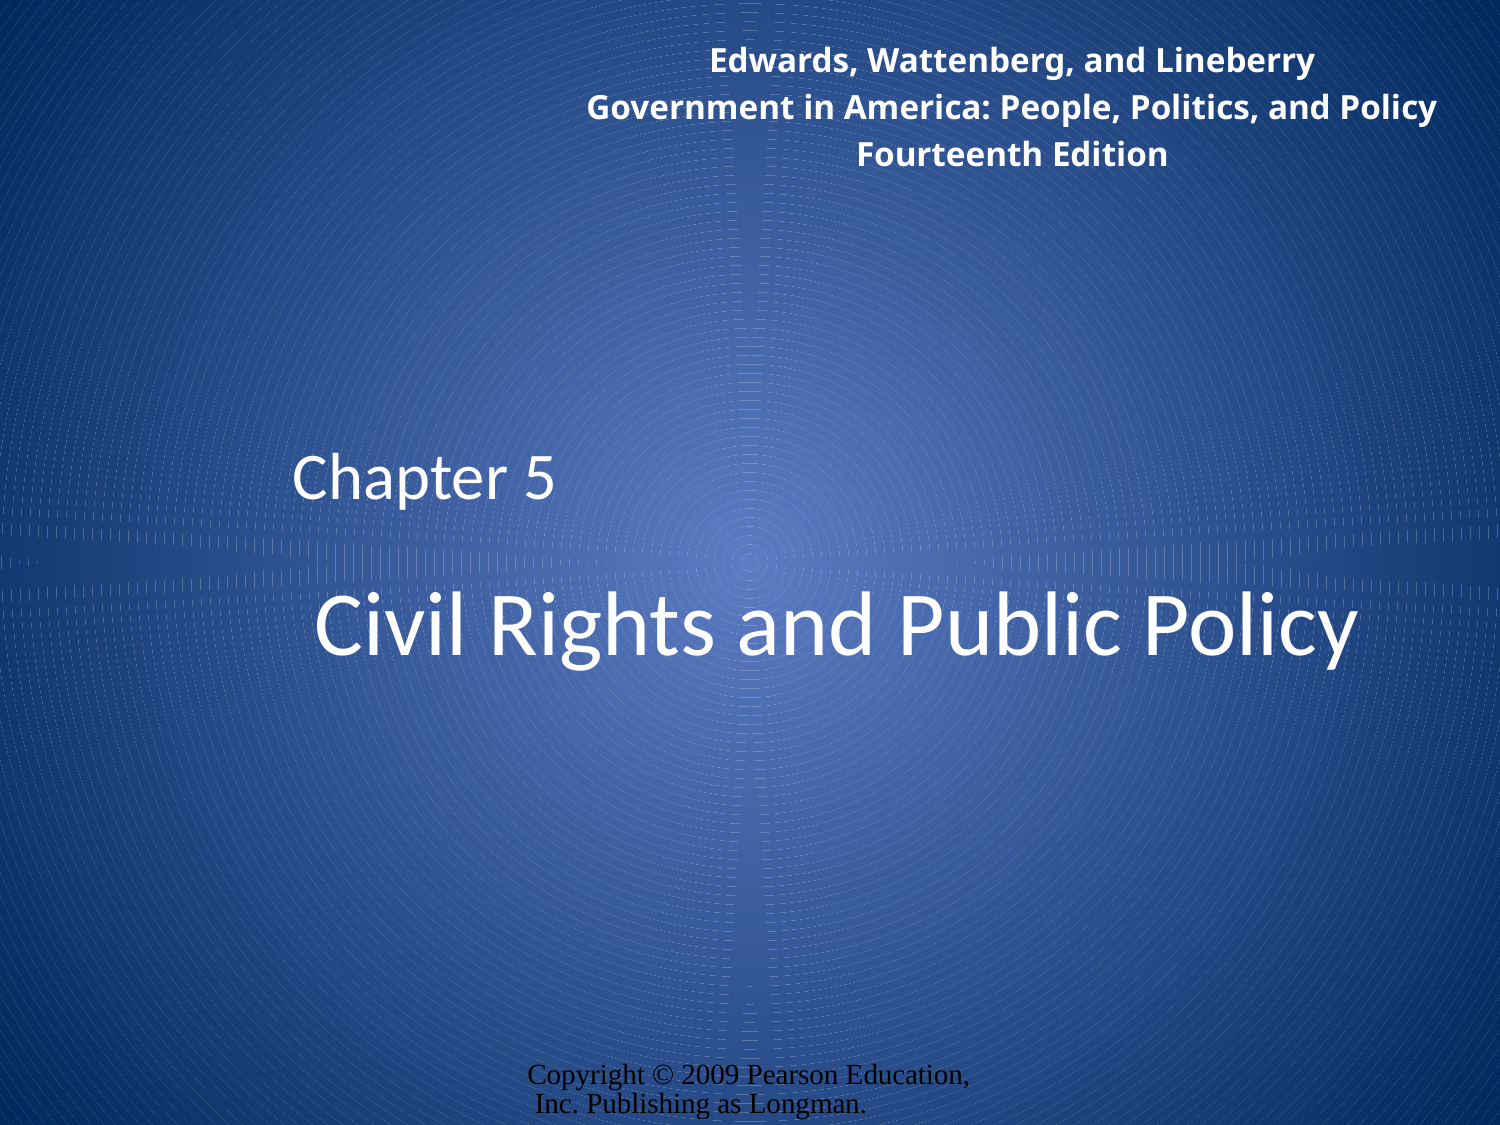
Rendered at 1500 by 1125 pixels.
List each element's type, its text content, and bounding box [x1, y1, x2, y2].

title Civil Rights and Public Policy [200, 525, 1475, 713]
subtitle Chapter 5 [0, 425, 950, 700]
footer Copyright © 2009 Pearson Education, Inc. Publishing as Longman. [512, 1042, 988, 1103]
text_box Edwards, Wattenberg, and Lineberry Government in America: People, Politics, and Policy Fourteenth Edition [524, 0, 1500, 213]
